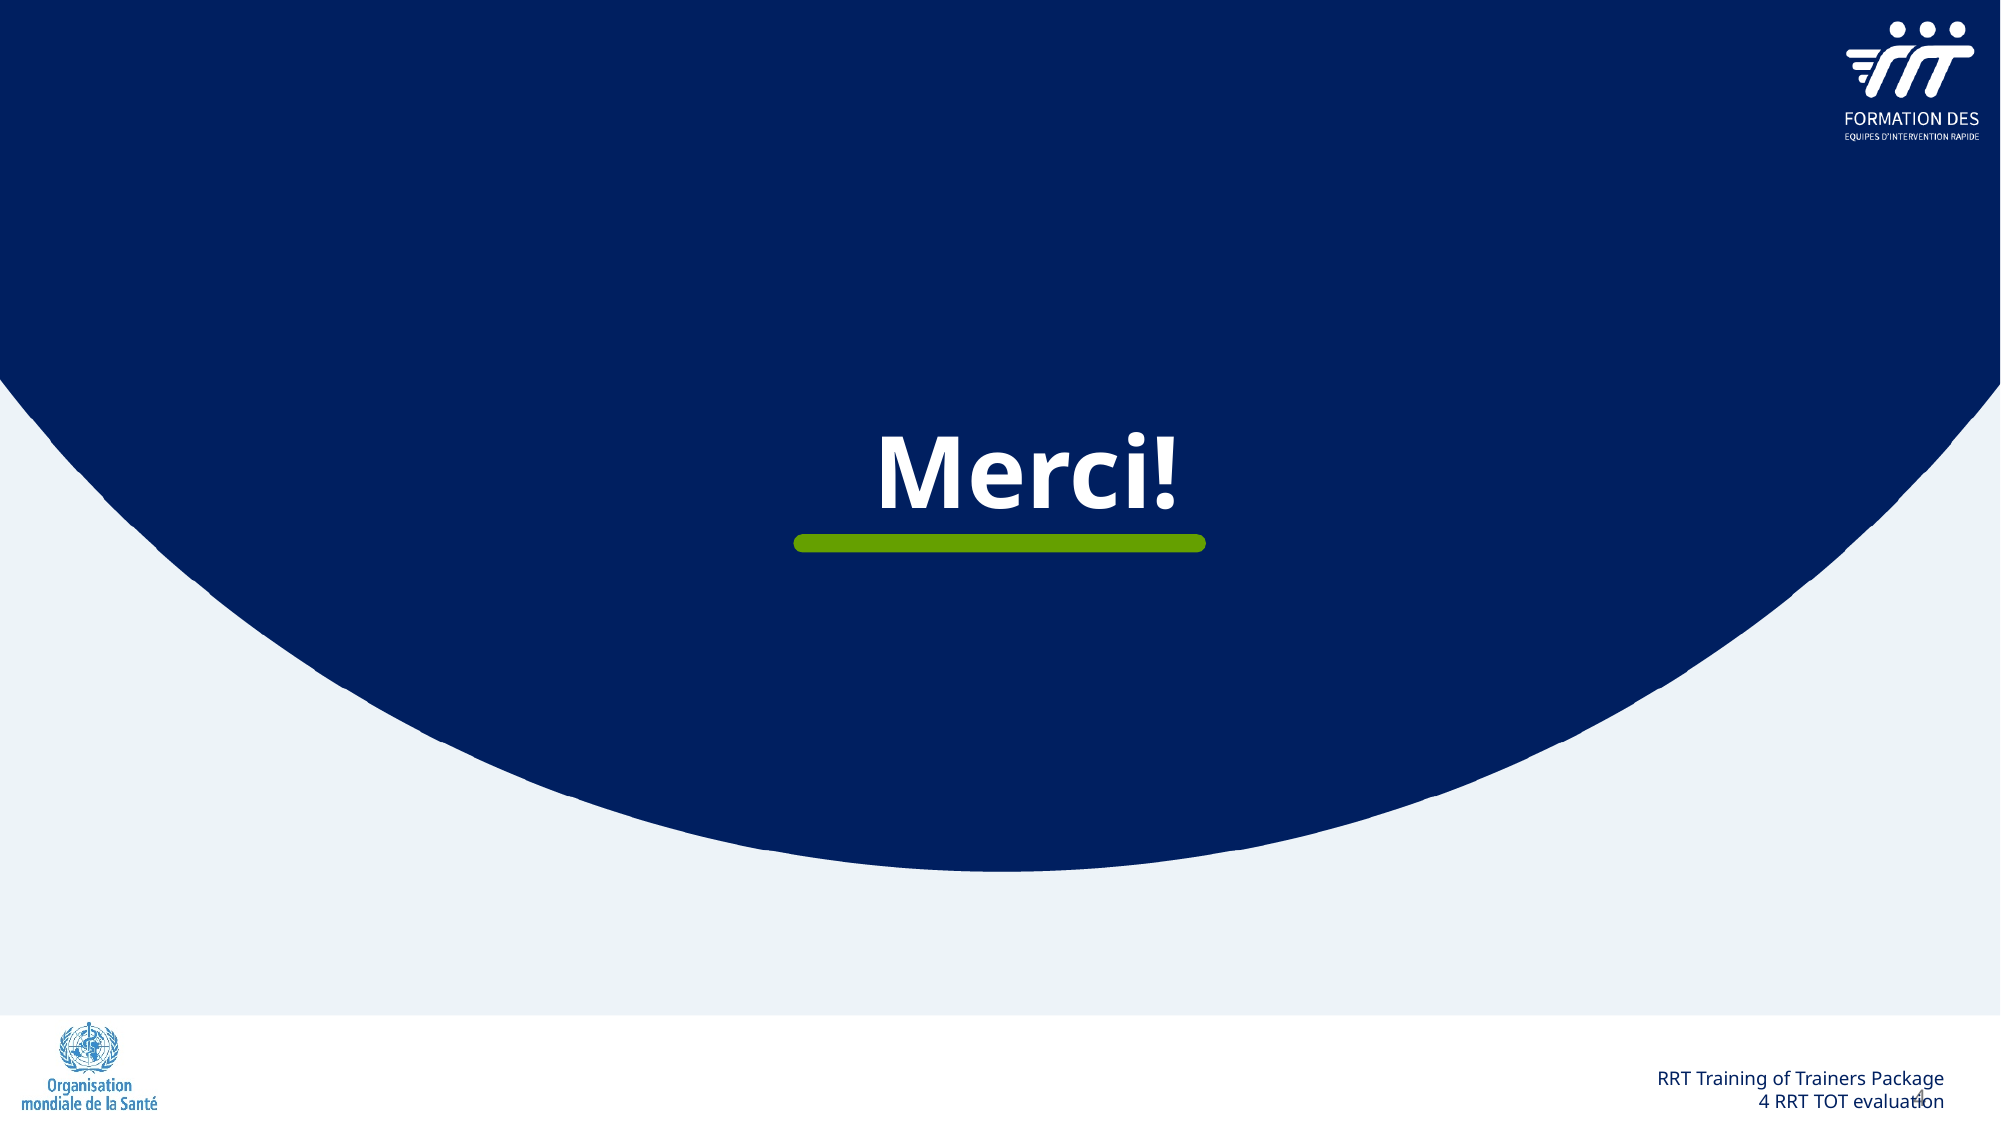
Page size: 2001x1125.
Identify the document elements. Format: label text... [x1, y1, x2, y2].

picture [0, 0, 2001, 904]
list Merci! [95, 322, 1959, 631]
picture [20, 1020, 158, 1111]
